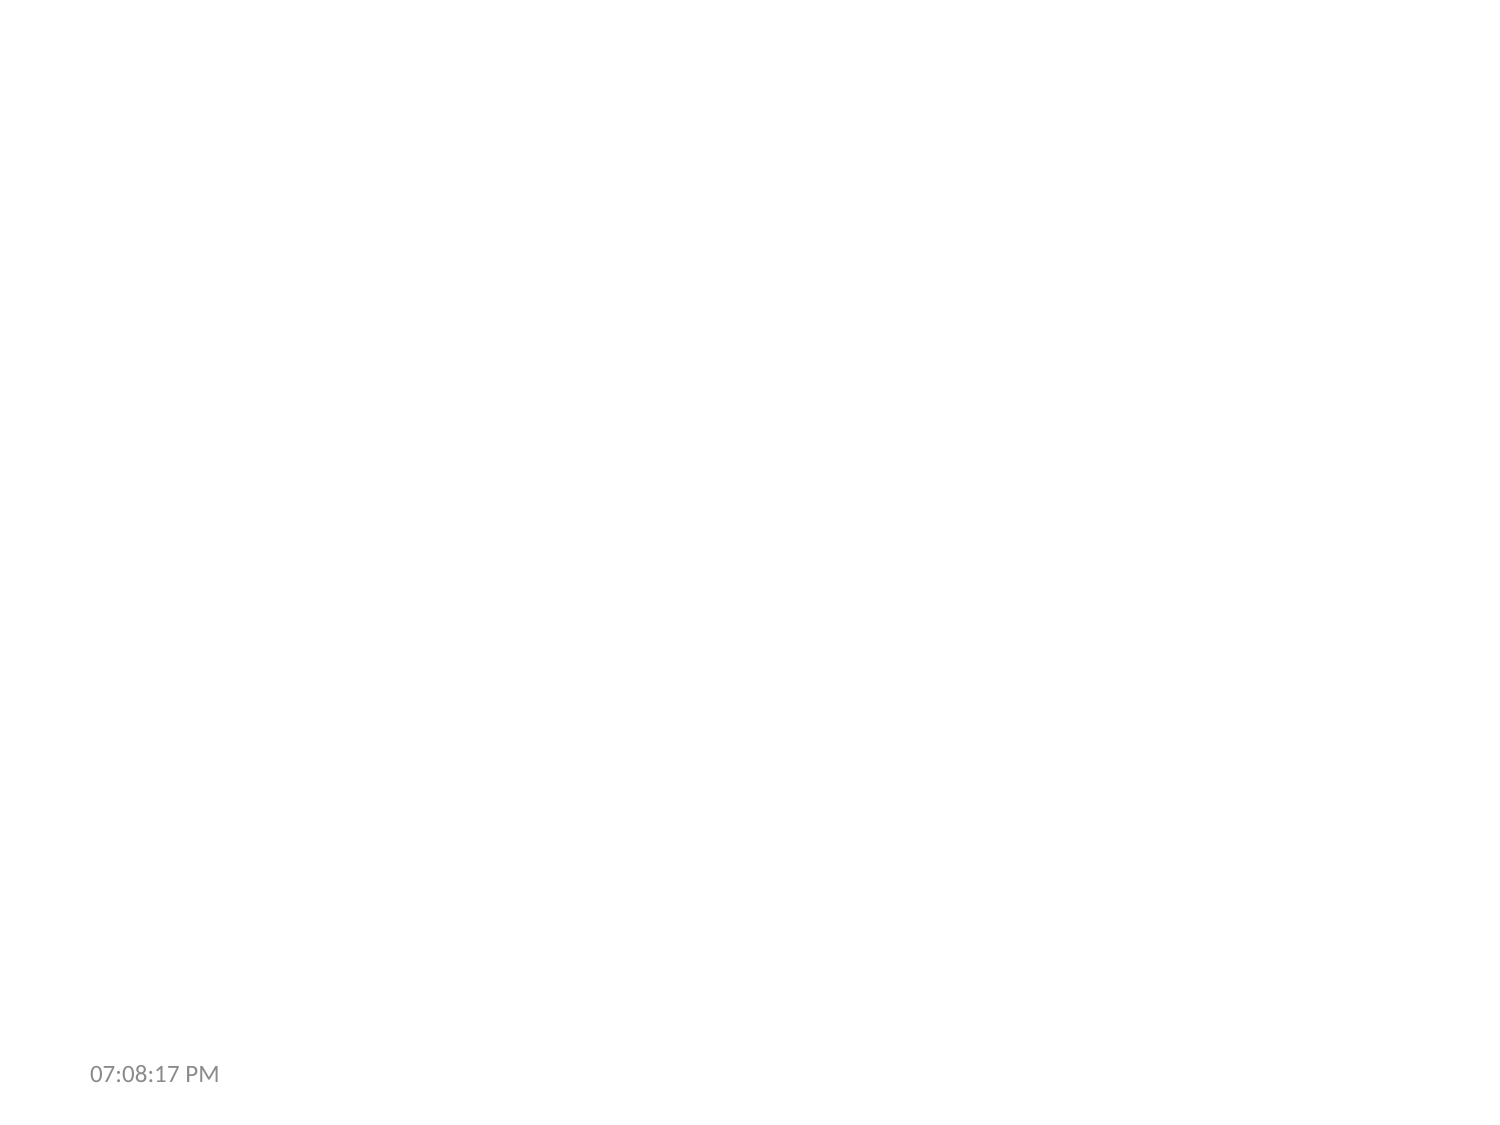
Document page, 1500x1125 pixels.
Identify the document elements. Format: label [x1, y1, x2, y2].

slide_number [75, 1042, 425, 1103]
